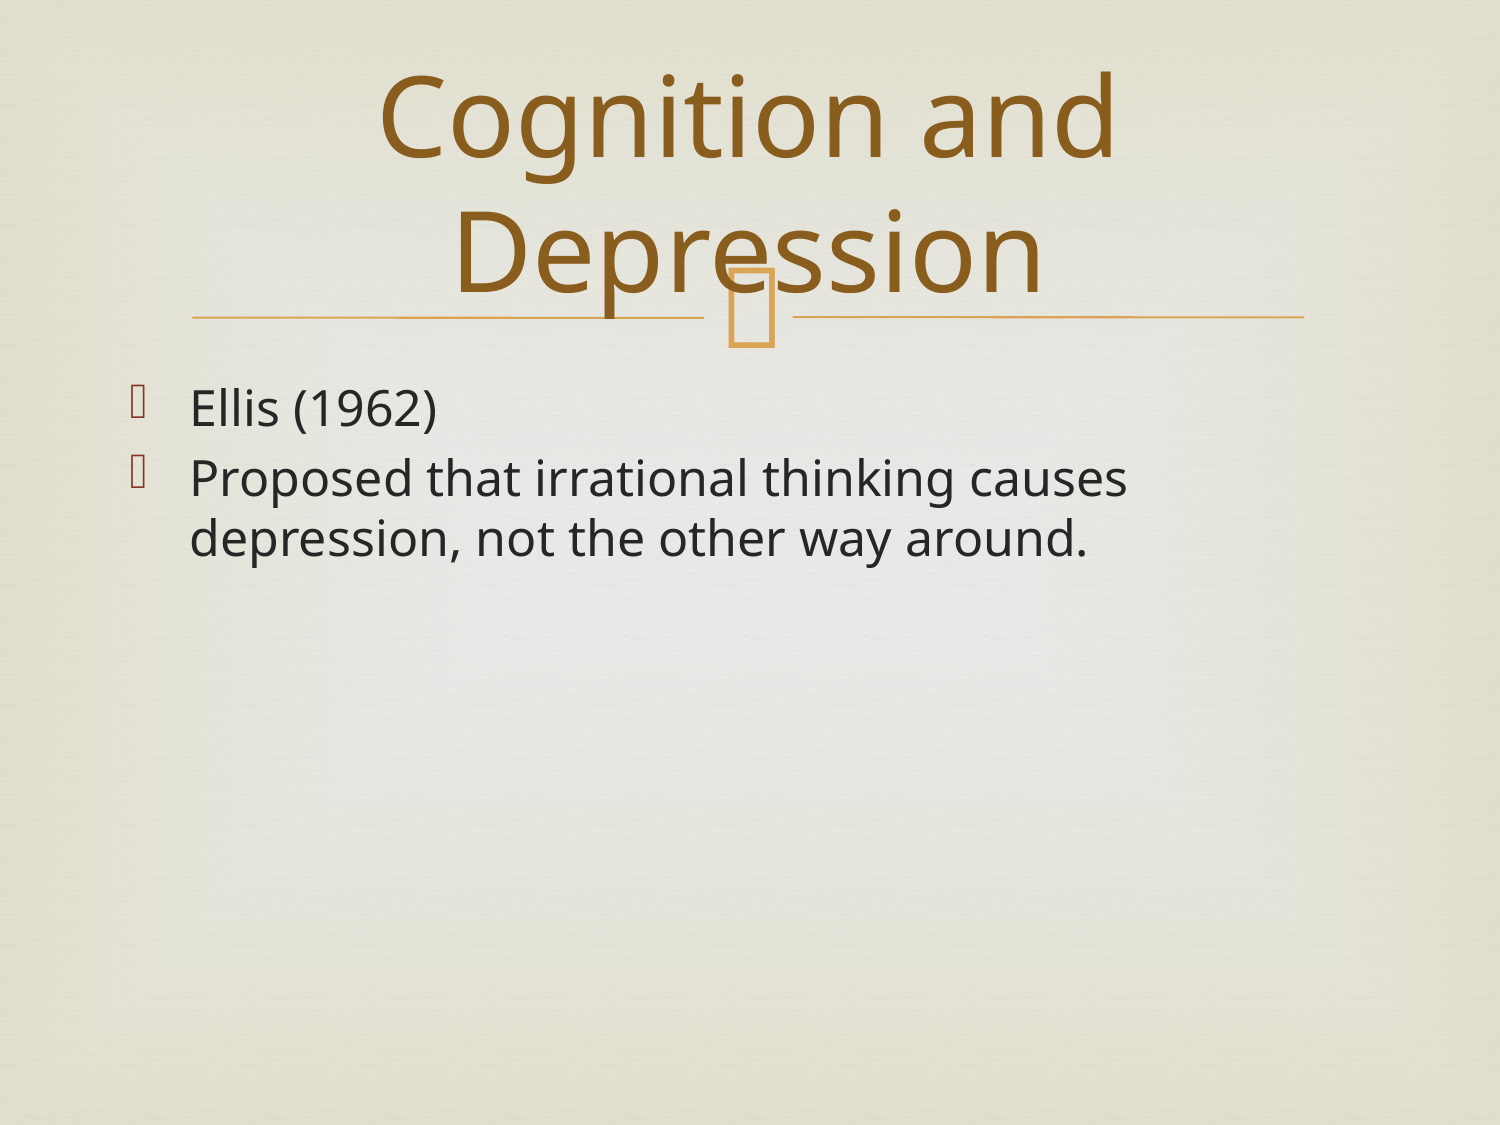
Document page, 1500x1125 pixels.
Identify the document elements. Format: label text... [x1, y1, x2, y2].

list Ellis (1962) Proposed that irrational thinking causes depression, not the other way around. [114, 368, 1386, 1005]
title Cognition and Depression [112, 93, 1386, 267]
